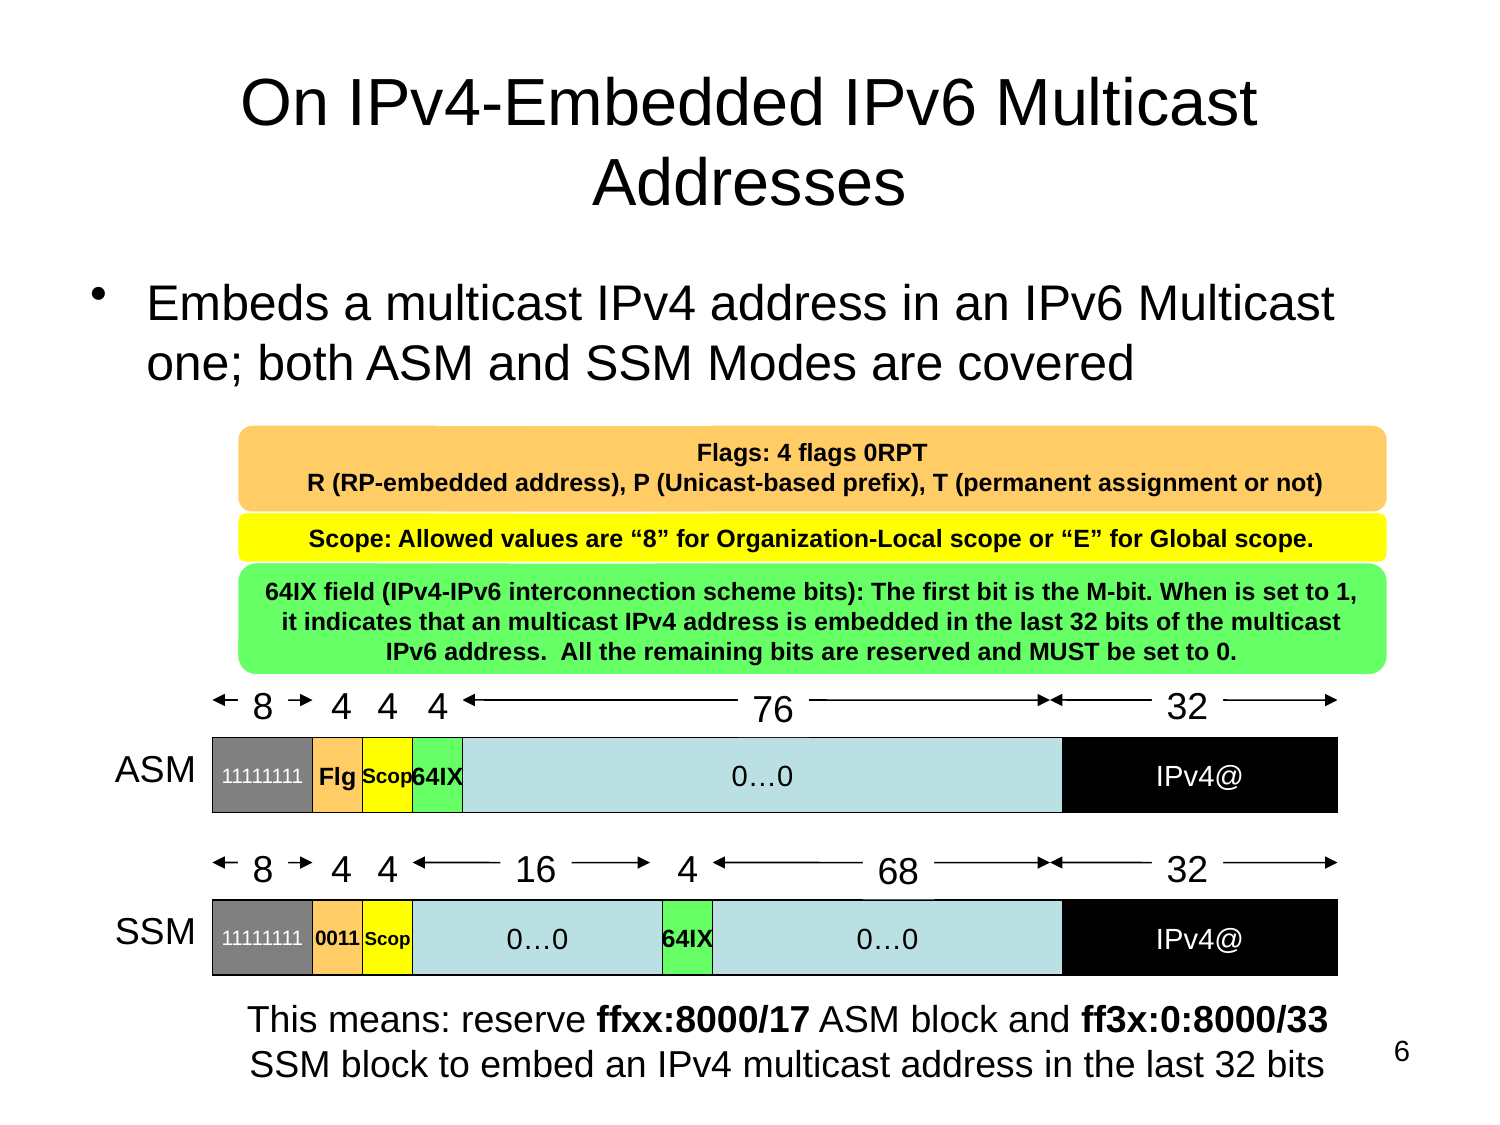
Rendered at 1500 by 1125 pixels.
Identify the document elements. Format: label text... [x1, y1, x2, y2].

text_box IPv4@ [1062, 737, 1338, 813]
text_box 0…0 [412, 899, 663, 975]
text_box [935, 856, 1050, 869]
text_box 32 [1151, 676, 1224, 735]
list Embeds a multicast IPv4 address in an IPv6 Multicast one; both ASM and SSM Modes are covered [74, 262, 1426, 1006]
text_box Flg [312, 737, 362, 813]
text_box Scop [362, 899, 412, 975]
text_box [1050, 856, 1151, 869]
text_box 0…0 [463, 737, 1062, 813]
text_box 68 [862, 839, 935, 900]
text_box IPv4@ [1062, 899, 1338, 975]
text_box [212, 693, 237, 707]
text_box 32 [1151, 837, 1224, 898]
text_box 8 [237, 837, 289, 898]
text_box 4 [662, 837, 714, 898]
text_box 11111111 [212, 899, 312, 975]
text_box Flags: 4 flags 0RPT R (RP-embedded address), P (Unicast-based prefix), T (permanent assignment or not) [237, 424, 1388, 512]
text_box 4 [316, 837, 362, 898]
text_box 4 [362, 837, 414, 898]
text_box 4 [316, 676, 362, 735]
text_box [212, 856, 237, 869]
text_box 64IX [412, 737, 463, 813]
text_box 11111111 [212, 737, 312, 813]
text_box [412, 856, 500, 869]
text_box 64IX field (IPv4-IPv6 interconnection scheme bits): The first bit is the M-bit. When is set to 1, it indicates that an multicast IPv4 address is embedded in the last 32 bits of the multicast IPv6 address. All the remaining bits are reserved and MUST be set to 0. [237, 562, 1388, 676]
text_box 8 [237, 674, 289, 735]
text_box [289, 693, 313, 707]
text_box [714, 856, 862, 869]
text_box 0…0 [713, 899, 1062, 975]
text_box 16 [500, 837, 572, 898]
text_box 4 [362, 676, 412, 735]
text_box 0011 [312, 899, 362, 975]
text_box [464, 693, 737, 707]
slide_number 6 [1074, 1024, 1426, 1103]
text_box SSM [100, 899, 212, 960]
text_box 4 [412, 676, 464, 735]
text_box 76 [737, 677, 809, 738]
text_box Scop [362, 737, 412, 813]
text_box [572, 856, 650, 869]
text_box 64IX [663, 899, 713, 975]
text_box Scope: Allowed values are “8” for Organization-Local scope or “E” for Global scope. [237, 512, 1388, 563]
text_box ASM [100, 737, 212, 798]
text_box [809, 693, 1050, 707]
text_box [1224, 856, 1338, 869]
title On IPv4-Embedded IPv6 Multicast Addresses [74, 44, 1426, 233]
text_box [1050, 693, 1151, 707]
text_box [1224, 693, 1338, 707]
text_box [289, 856, 313, 869]
text_box This means: reserve ffxx:8000/17 ASM block and ff3x:0:8000/33 SSM block to embed an IPv4 multicast address in the last 32 bits [112, 987, 1388, 1093]
